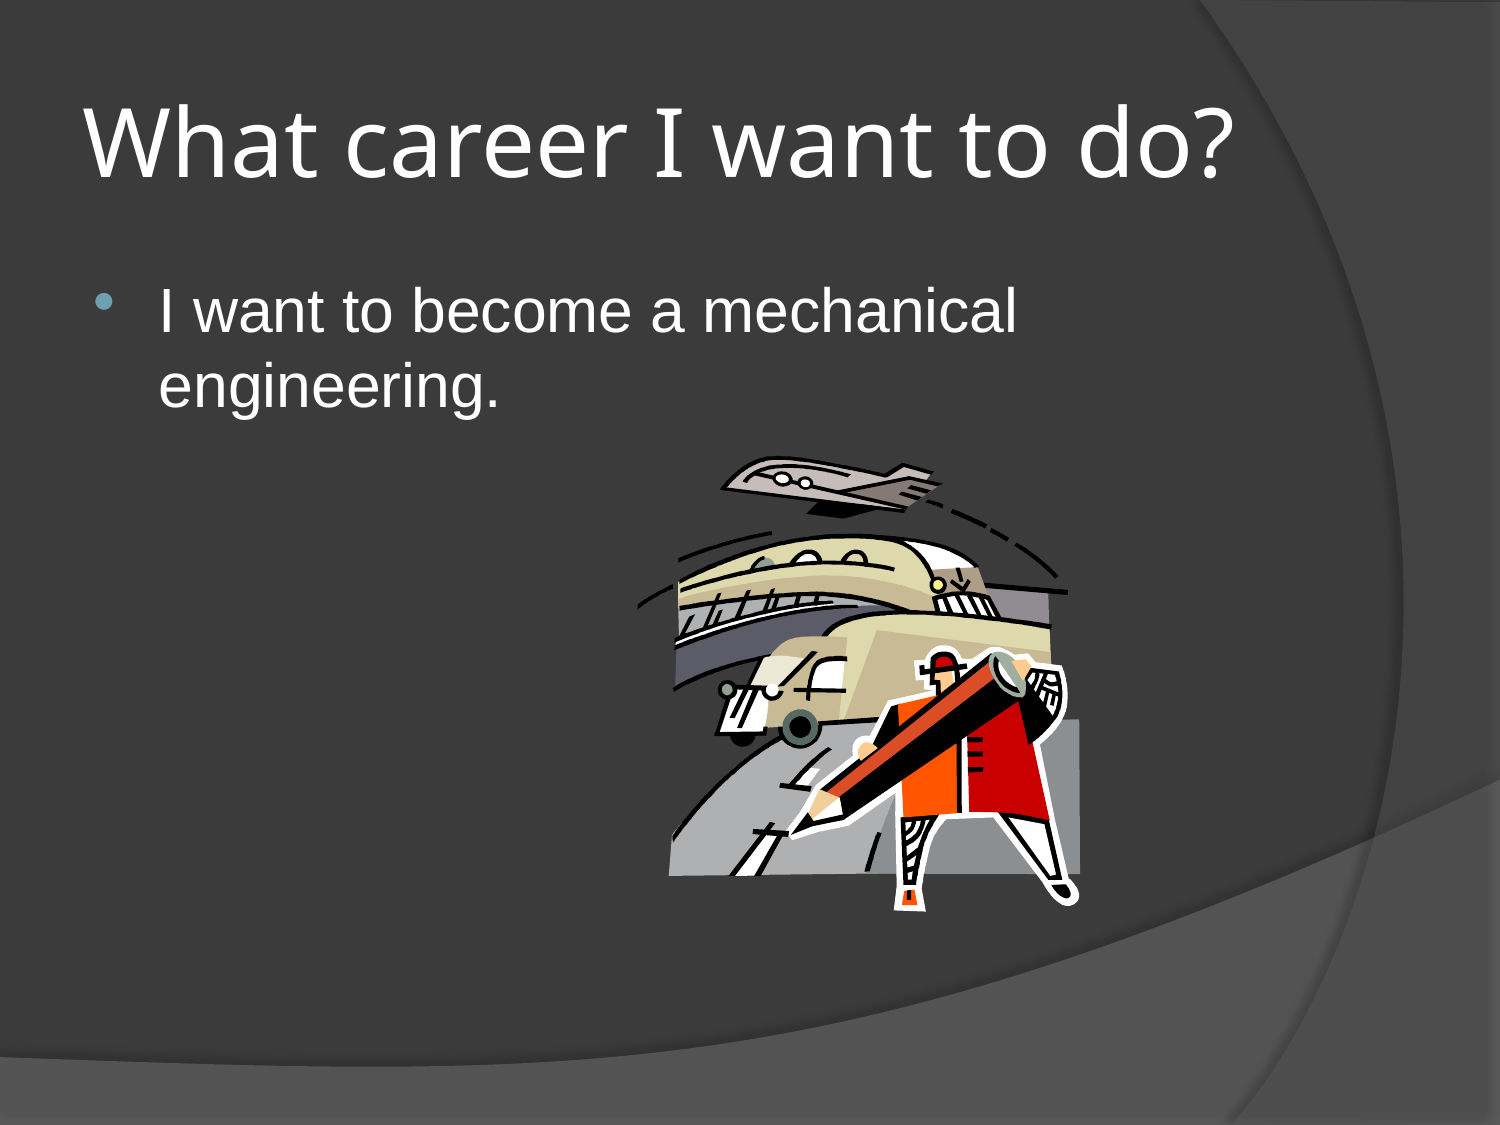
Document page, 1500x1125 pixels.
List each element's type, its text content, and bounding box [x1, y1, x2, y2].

title What career I want to do? [75, 45, 1300, 233]
picture [637, 449, 1087, 918]
list I want to become a mechanical engineering. [75, 262, 1300, 1005]
